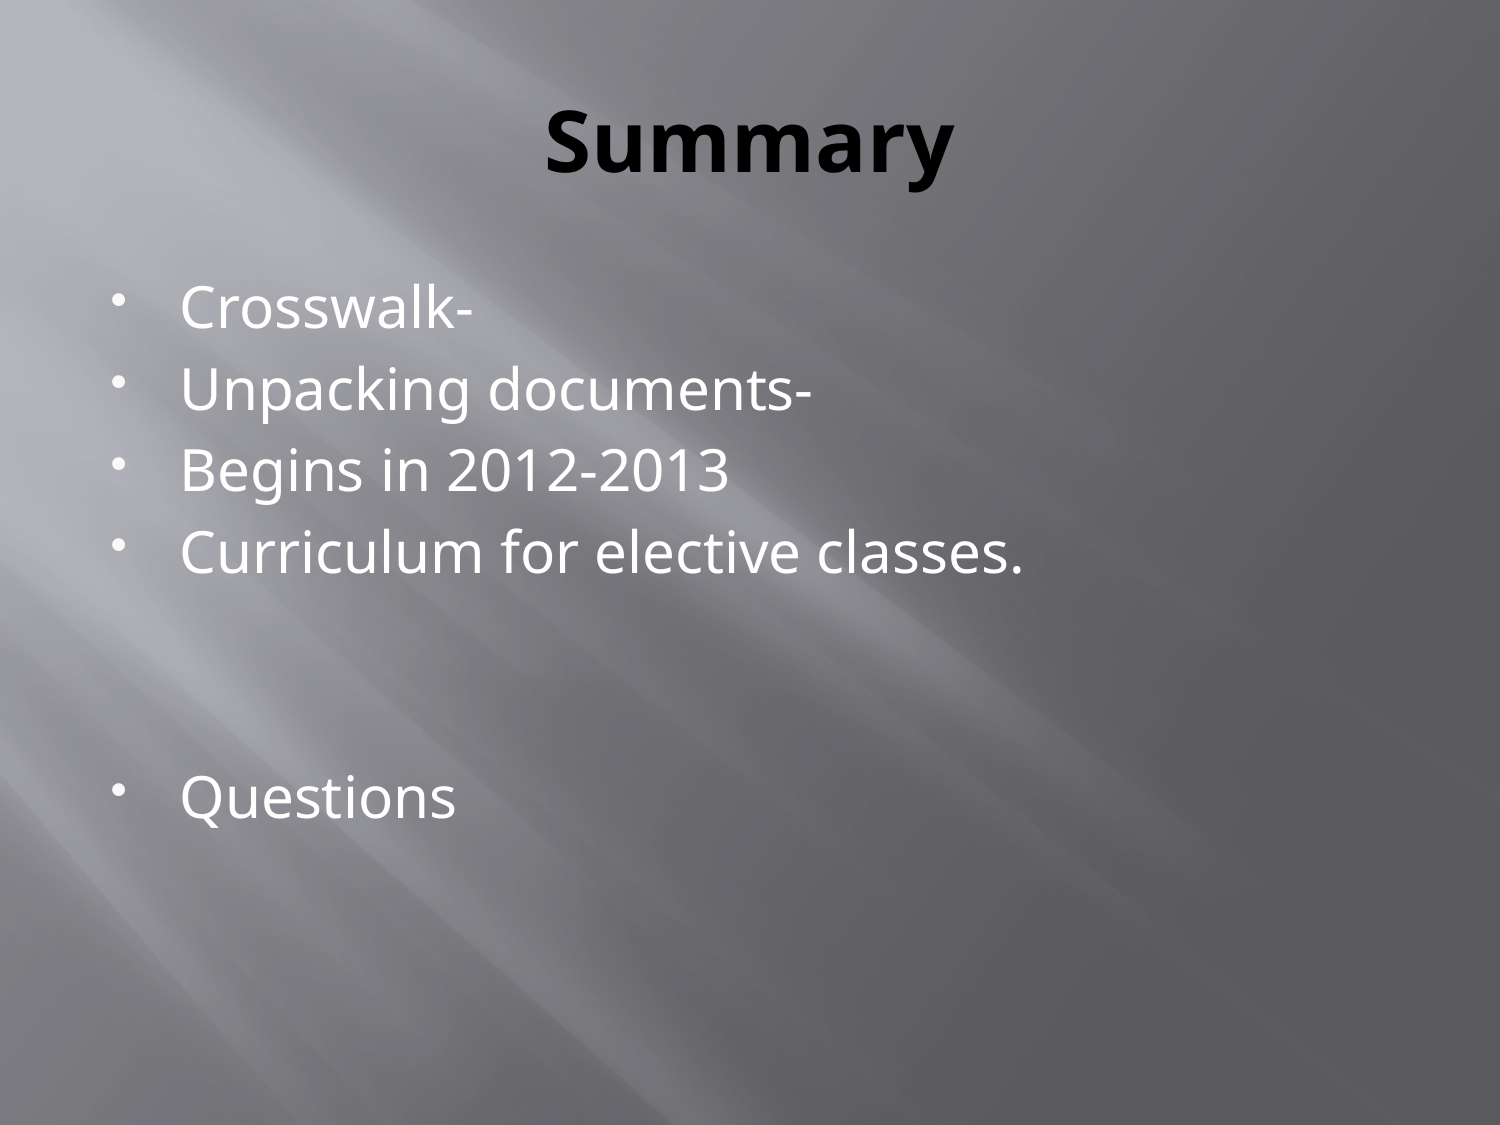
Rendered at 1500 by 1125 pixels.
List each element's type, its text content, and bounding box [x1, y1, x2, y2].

list Crosswalk- Unpacking documents- Begins in 2012-2013 Curriculum for elective classes. Questions [75, 262, 1425, 1035]
title Summary [75, 45, 1425, 233]
